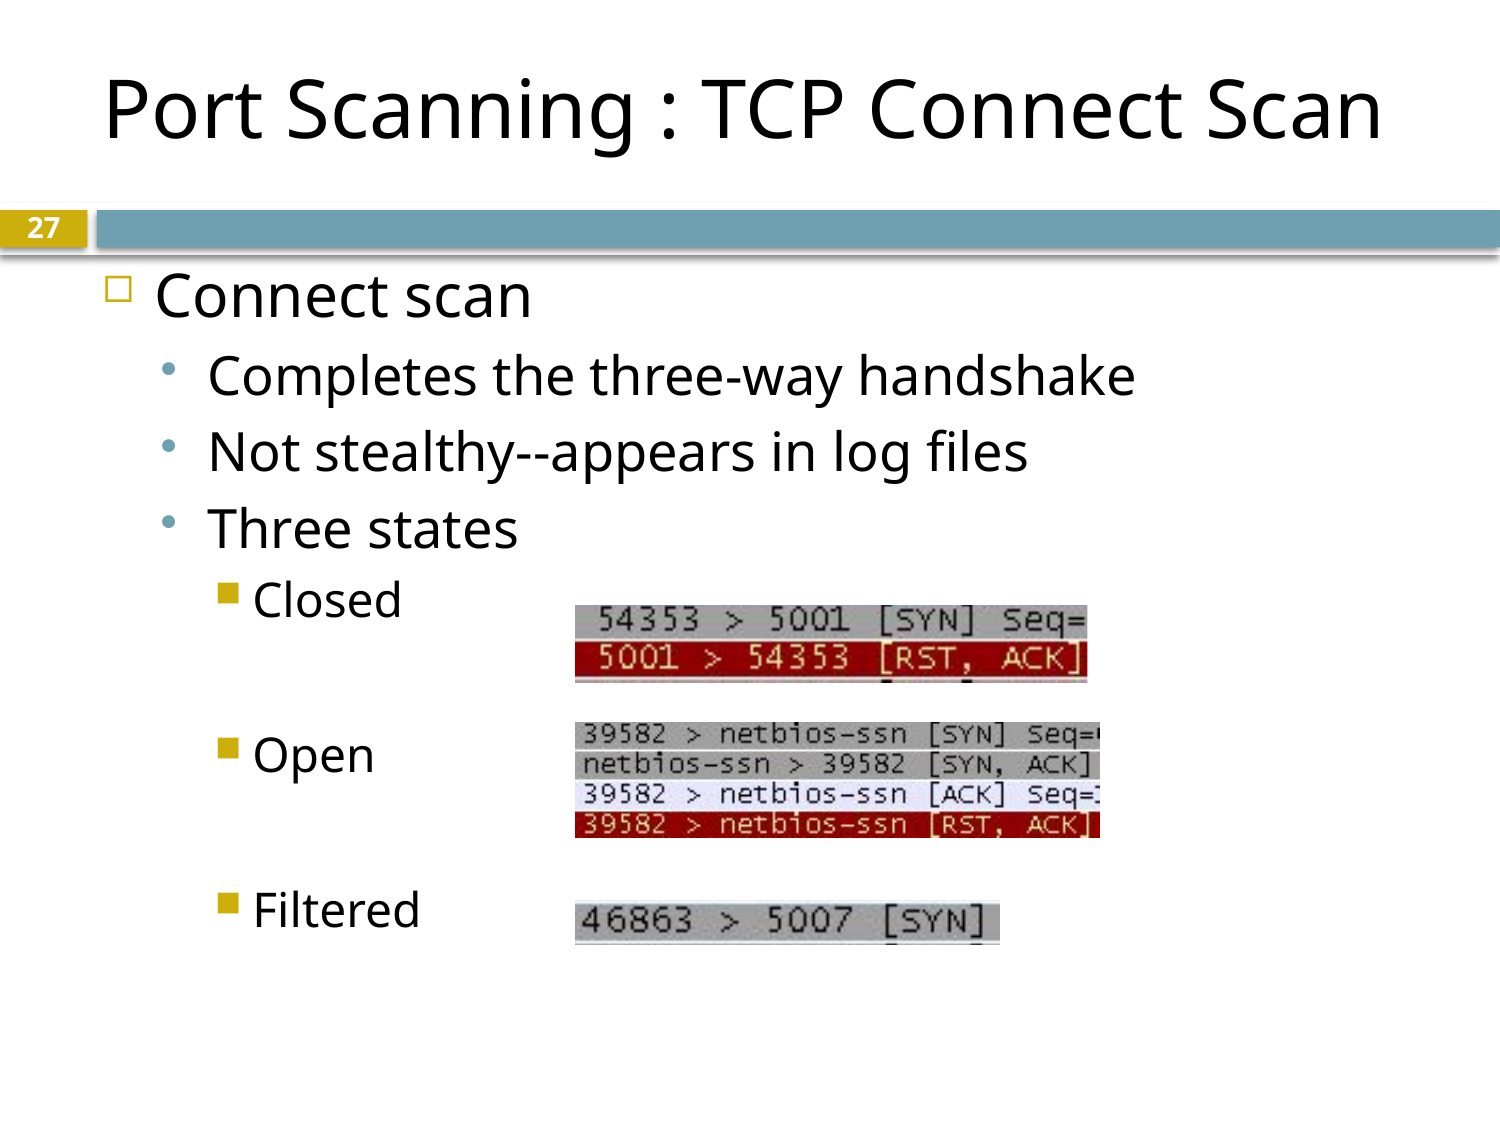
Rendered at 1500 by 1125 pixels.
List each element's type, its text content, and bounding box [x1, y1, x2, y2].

list Connect scan Completes the three-way handshake Not stealthy--appears in log files Three states Closed Open Filtered [87, 249, 1450, 963]
title Port Scanning : TCP Connect Scan [87, 0, 1413, 213]
picture [574, 899, 1001, 945]
picture [574, 721, 1101, 838]
slide_number 27 [0, 208, 88, 249]
picture [574, 604, 1088, 684]
